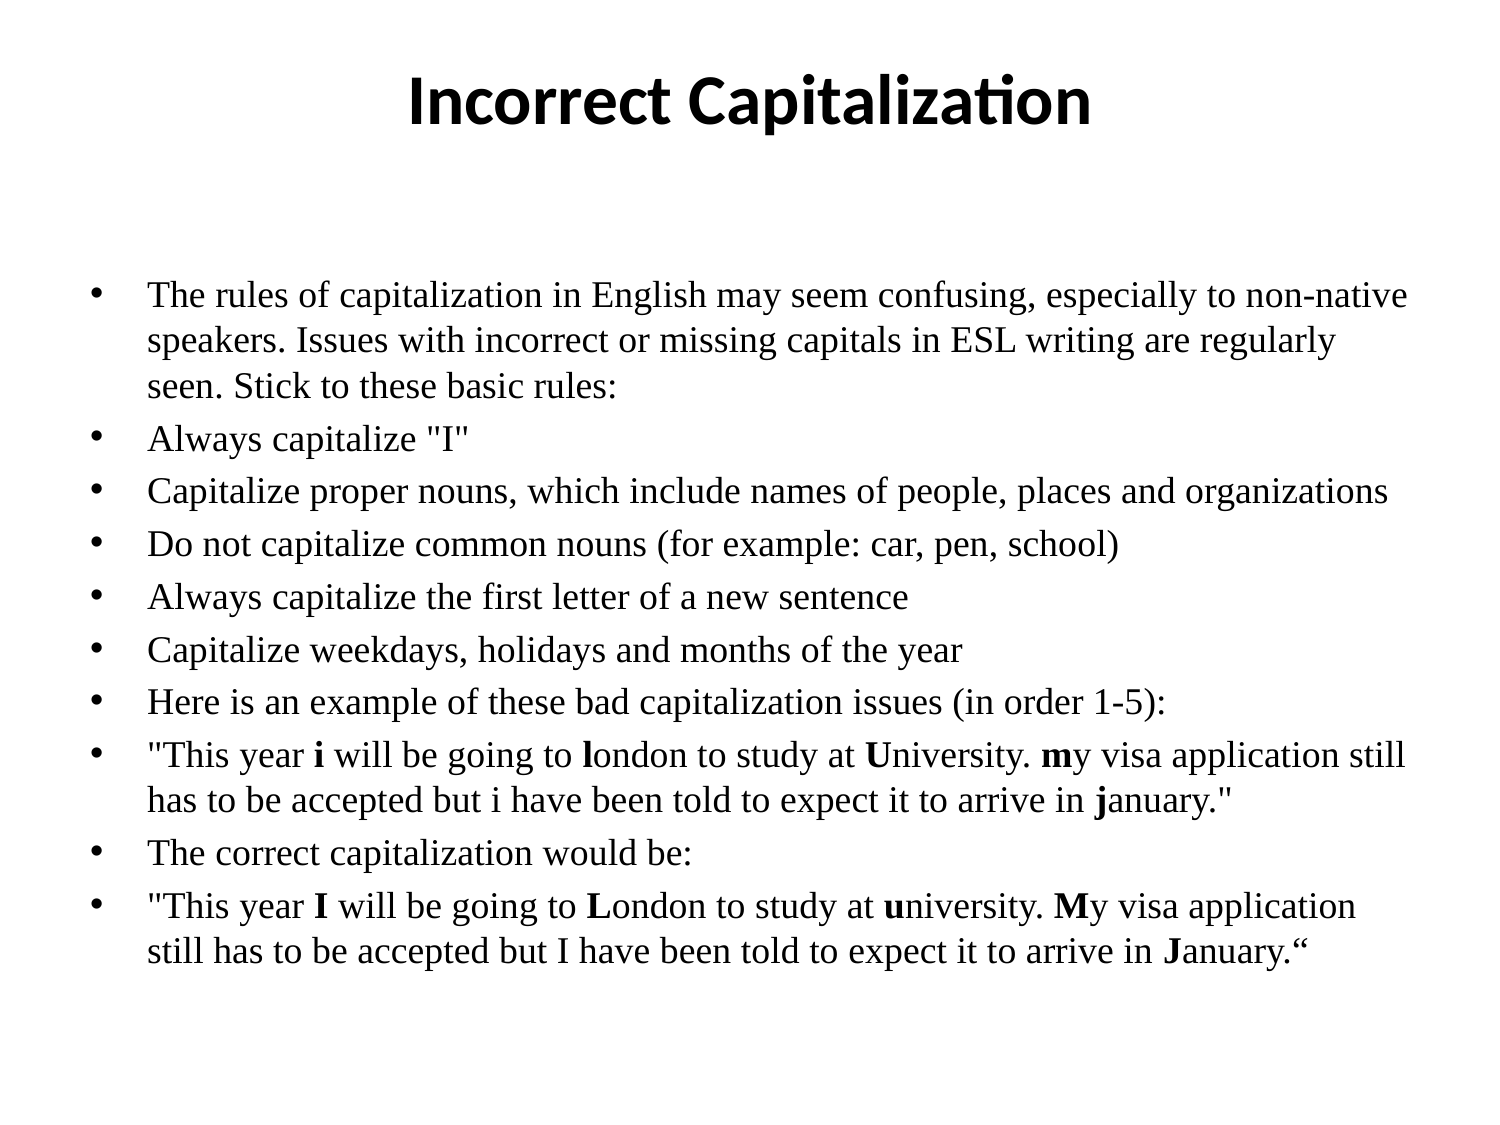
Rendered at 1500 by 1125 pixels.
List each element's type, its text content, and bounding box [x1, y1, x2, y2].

list The rules of capitalization in English may seem confusing, especially to non-native speakers. Issues with incorrect or missing capitals in ESL writing are regularly seen. Stick to these basic rules: Always capitalize "I" Capitalize proper nouns, which include names of people, places and organizations Do not capitalize common nouns (for example: car, pen, school) Always capitalize the first letter of a new sentence Capitalize weekdays, holidays and months of the year Here is an example of these bad capitalization issues (in order 1-5): "This year i will be going to london to study at University. my visa application still has to be accepted but i have been told to expect it to arrive in january." The correct capitalization would be: "This year I will be going to London to study at university. My visa application still has to be accepted but I have been told to expect it to arrive in January.“ [75, 262, 1425, 1005]
title Incorrect Capitalization [75, 45, 1425, 233]
